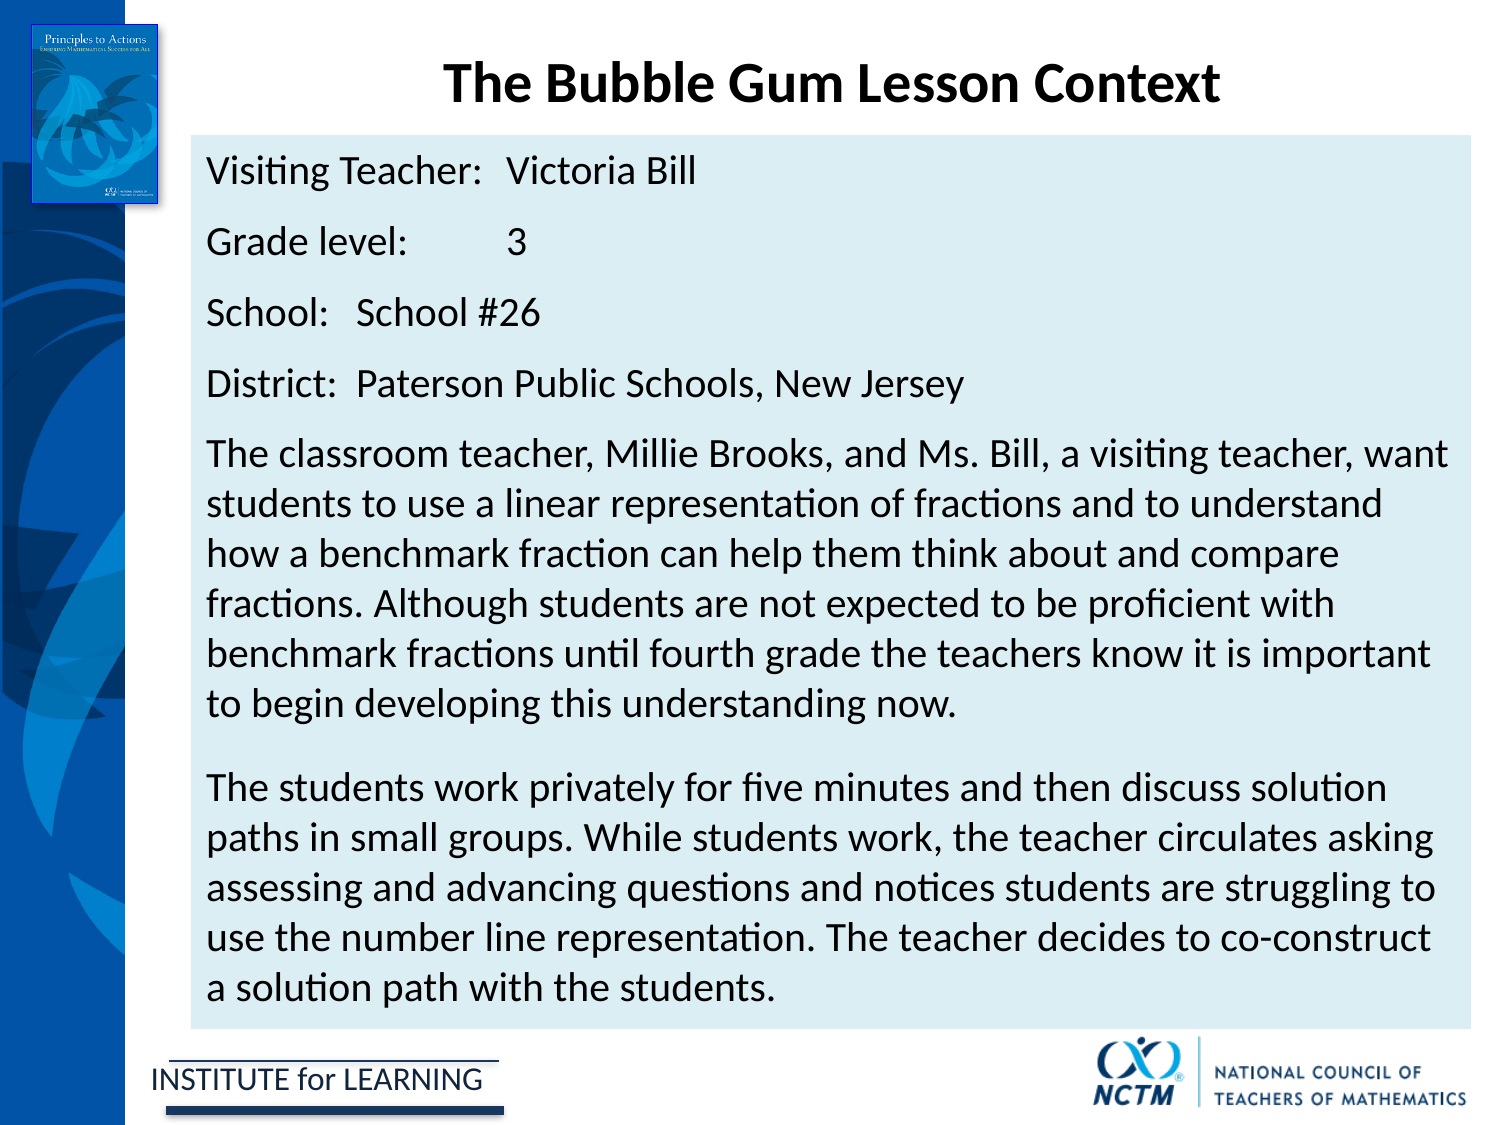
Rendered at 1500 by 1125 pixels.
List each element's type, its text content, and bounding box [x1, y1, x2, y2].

list Visiting Teacher: Victoria Bill Grade level: 3 School: School #26 District: Paterson Public Schools, New Jersey The classroom teacher, Millie Brooks, and Ms. Bill, a visiting teacher, want students to use a linear representation of fractions and to understand how a benchmark fraction can help them think about and compare fractions. Although students are not expected to be proficient with benchmark fractions until fourth grade the teachers know it is important to begin developing this understanding now. The students work privately for five minutes and then discuss solution paths in small groups. While students work, the teacher circulates asking assessing and advancing questions and notices students are struggling to use the number line representation. The teacher decides to co-construct a solution path with the students. [190, 135, 1471, 1030]
title The Bubble Gum Lesson Context [170, 22, 1495, 136]
picture [32, 25, 157, 203]
picture [0, 0, 125, 1125]
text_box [153, 1049, 501, 1111]
picture [1078, 1017, 1484, 1124]
